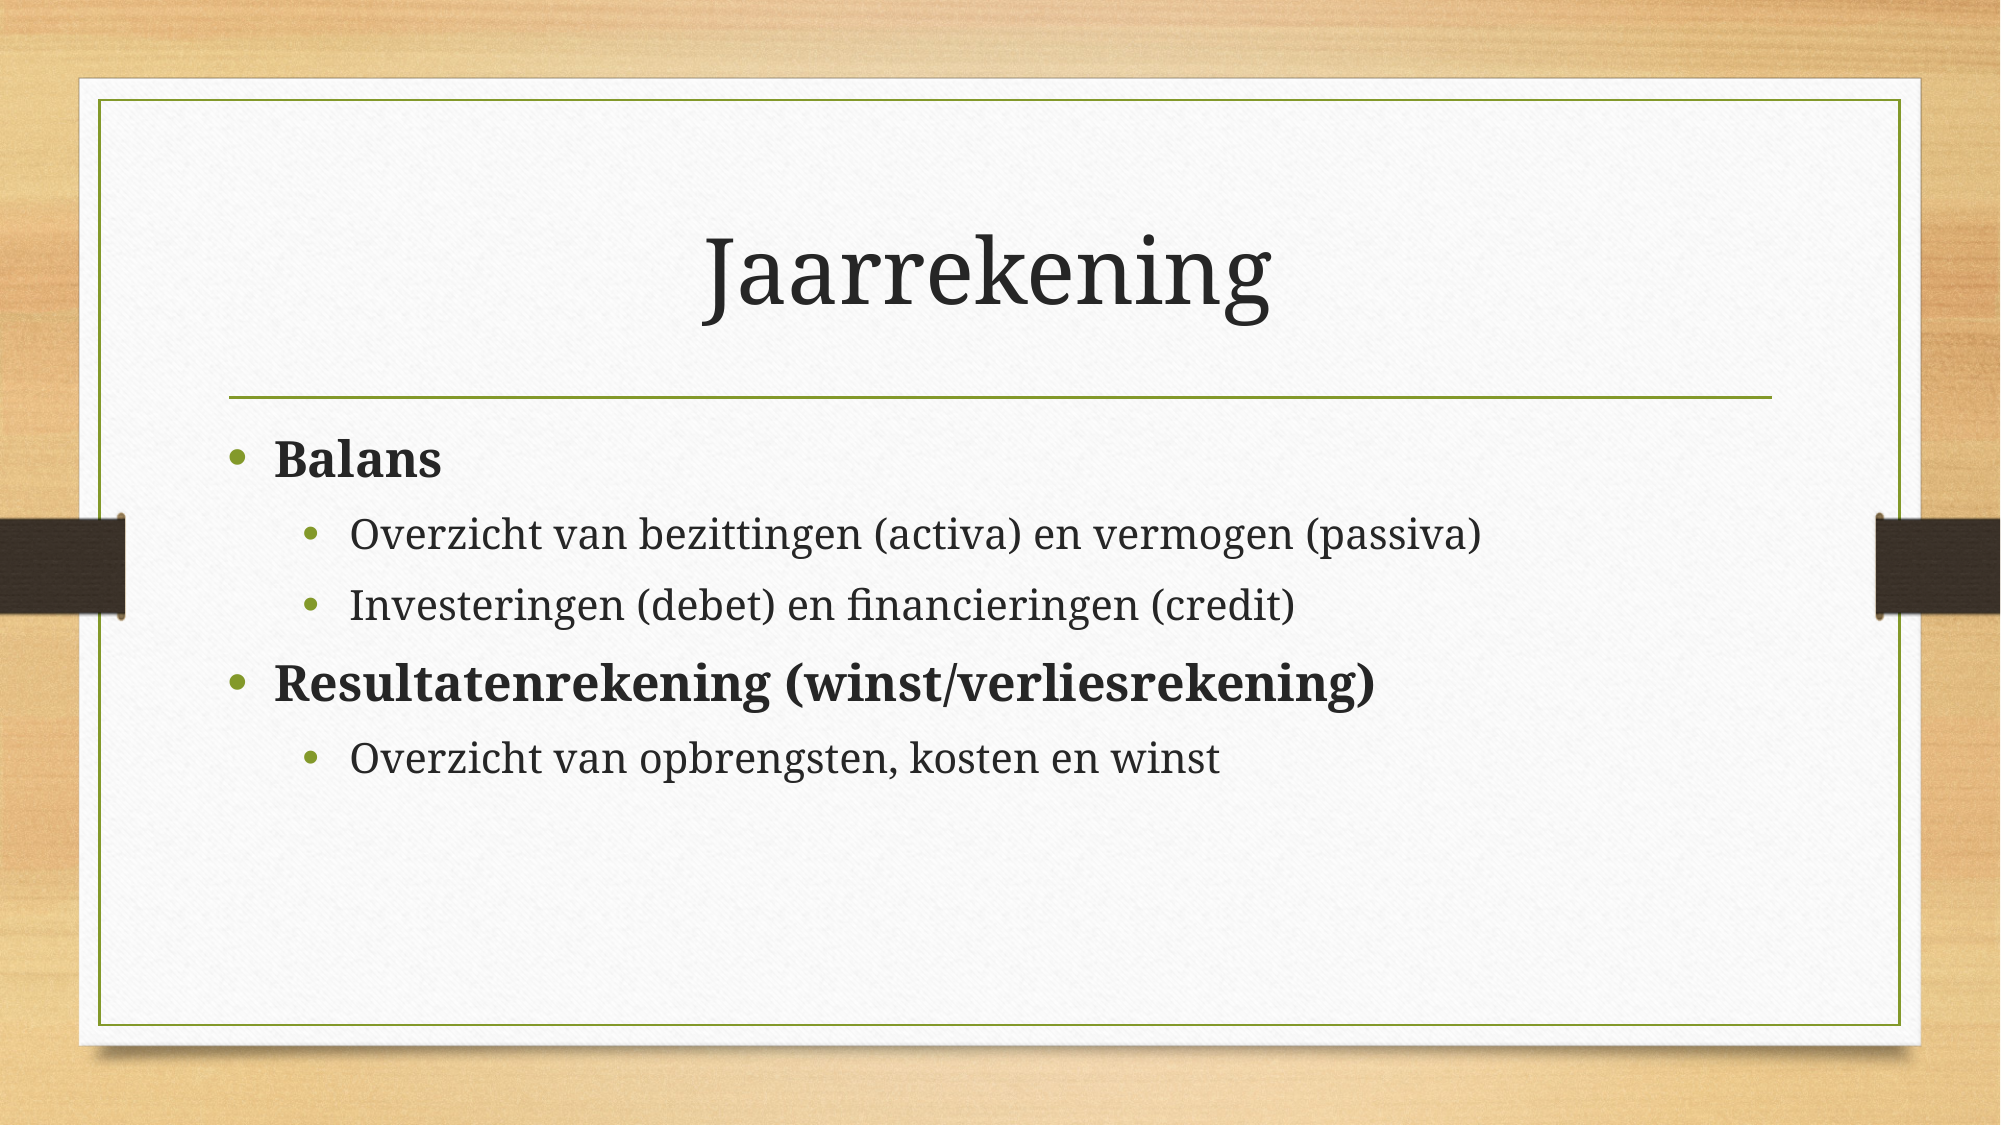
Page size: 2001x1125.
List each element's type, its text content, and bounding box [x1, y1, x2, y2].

picture [0, 0, 2001, 1125]
title Jaarrekening [212, 161, 1788, 375]
list Balans Overzicht van bezittingen (activa) en vermogen (passiva) Investeringen (debet) en financieringen (credit) Resultatenrekening (winst/verliesrekening) Overzicht van opbrengsten, kosten en winst [212, 419, 1788, 964]
